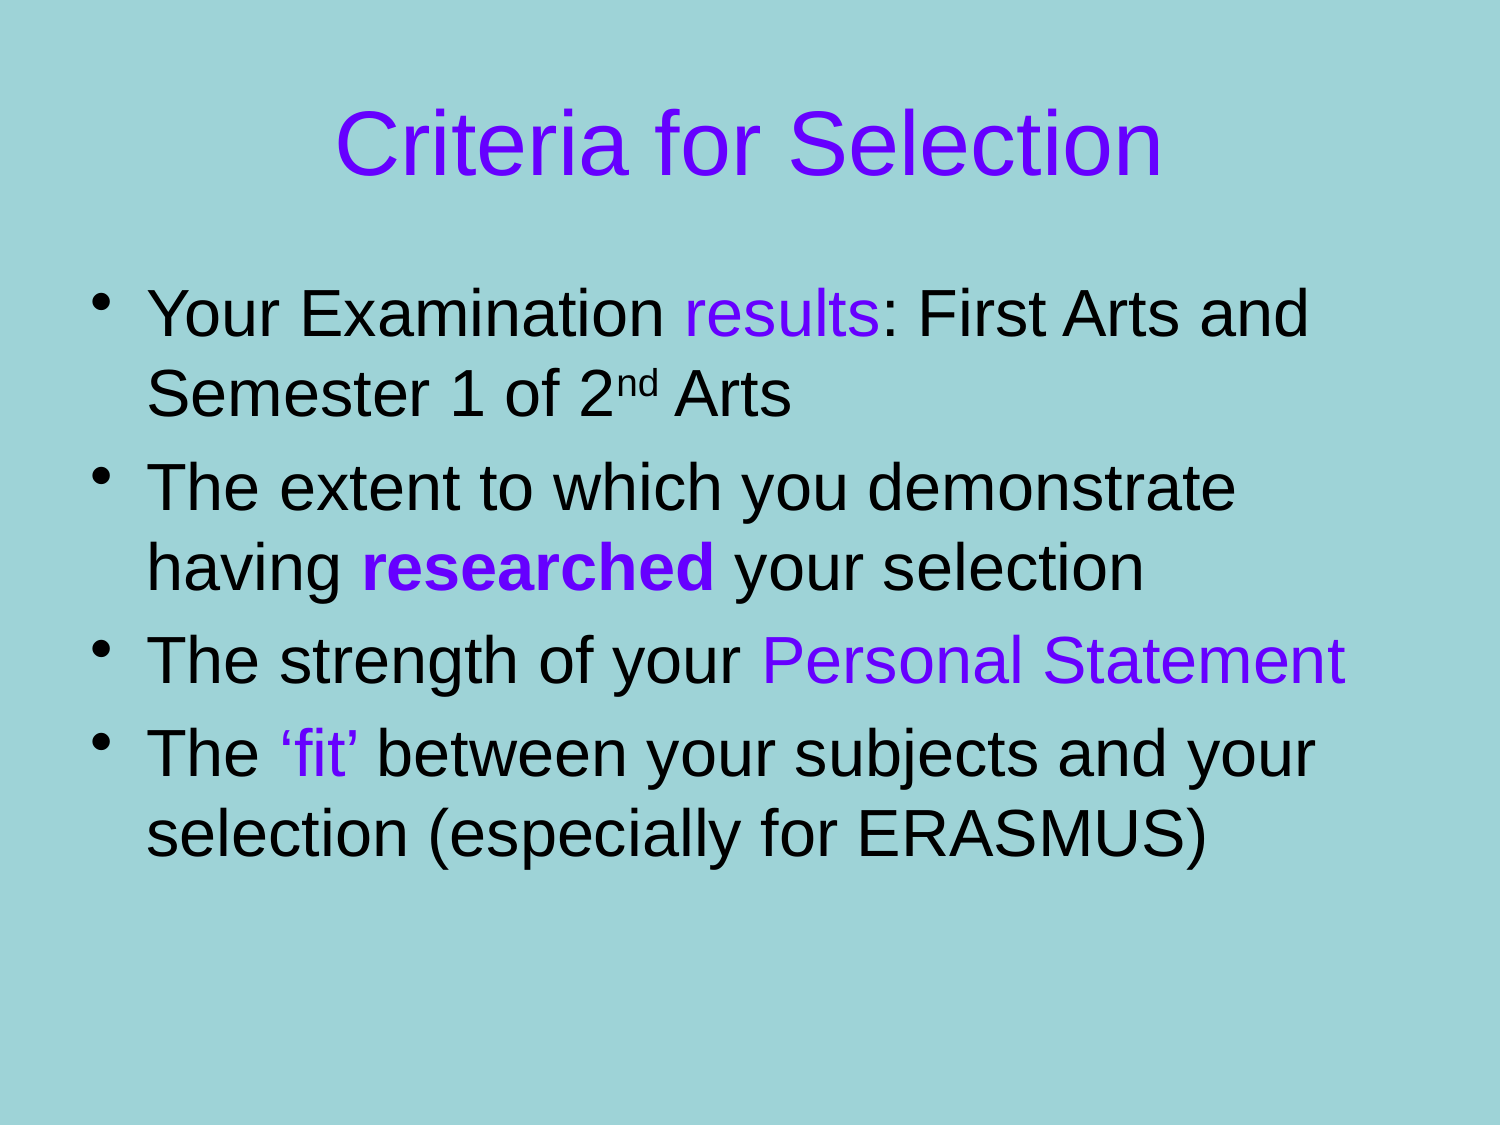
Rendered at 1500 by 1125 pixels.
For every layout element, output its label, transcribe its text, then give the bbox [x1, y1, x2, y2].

list Your Examination results: First Arts and Semester 1 of 2nd Arts The extent to which you demonstrate having researched your selection The strength of your Personal Statement The ‘fit’ between your subjects and your selection (especially for ERASMUS) [74, 262, 1426, 1006]
title Criteria for Selection [74, 44, 1426, 233]
